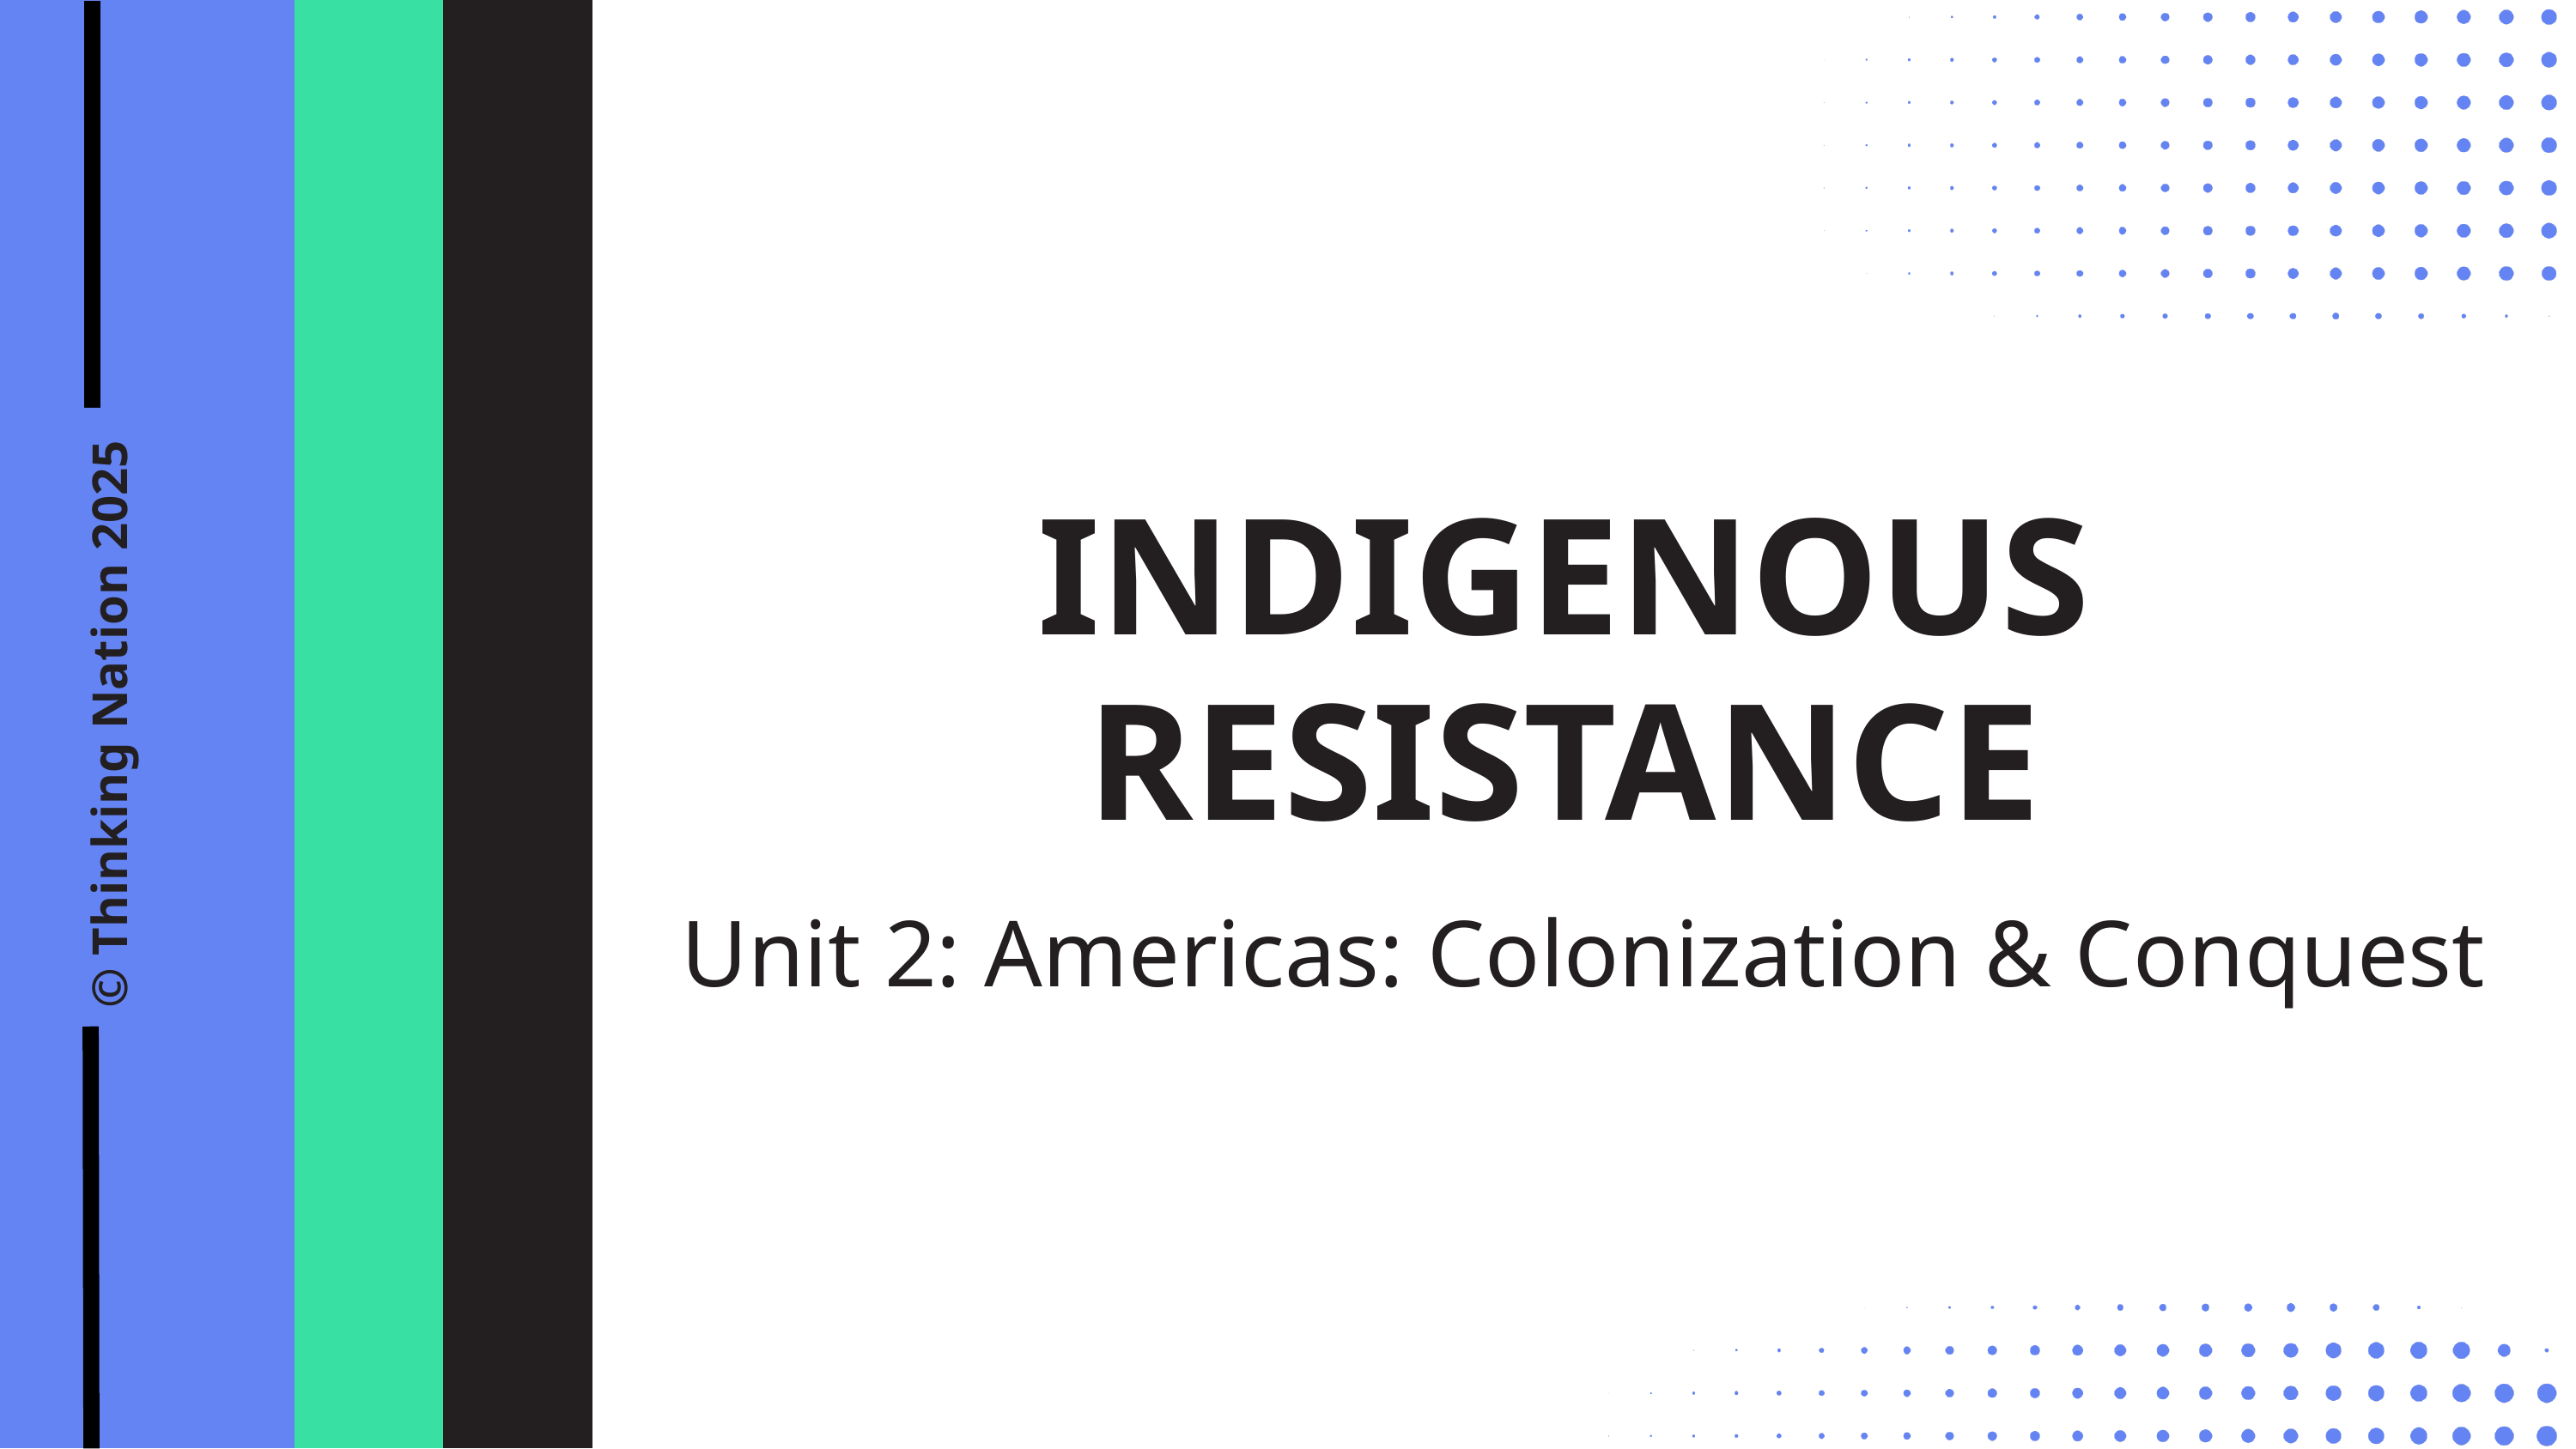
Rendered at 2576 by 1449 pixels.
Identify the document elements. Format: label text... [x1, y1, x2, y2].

text_box INDIGENOUS RESISTANCE [599, 486, 2556, 852]
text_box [0, 0, 593, 1449]
text_box [1781, 0, 2576, 319]
text_box [1565, 1303, 2576, 1449]
text_box Unit 2: Americas: Colonization & Conquest [599, 852, 2576, 1005]
